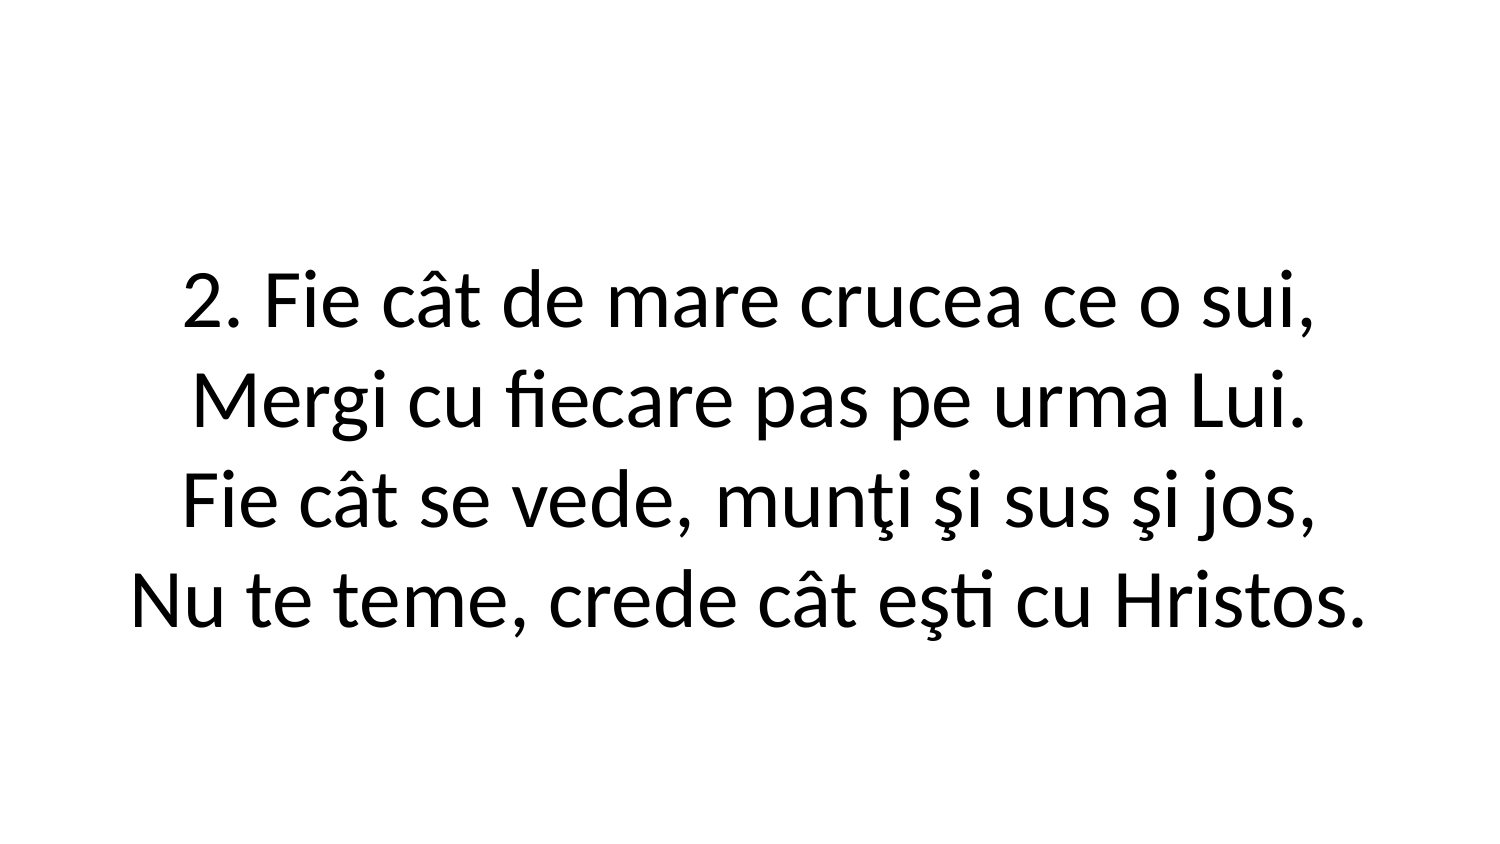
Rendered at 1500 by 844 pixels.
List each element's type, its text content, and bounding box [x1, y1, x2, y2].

text_box 2. Fie cât de mare crucea ce o sui, Mergi cu fiecare pas pe urma Lui. Fie cât se vede, munţi şi sus şi jos, Nu te teme, crede cât eşti cu Hristos. [114, 192, 1386, 652]
